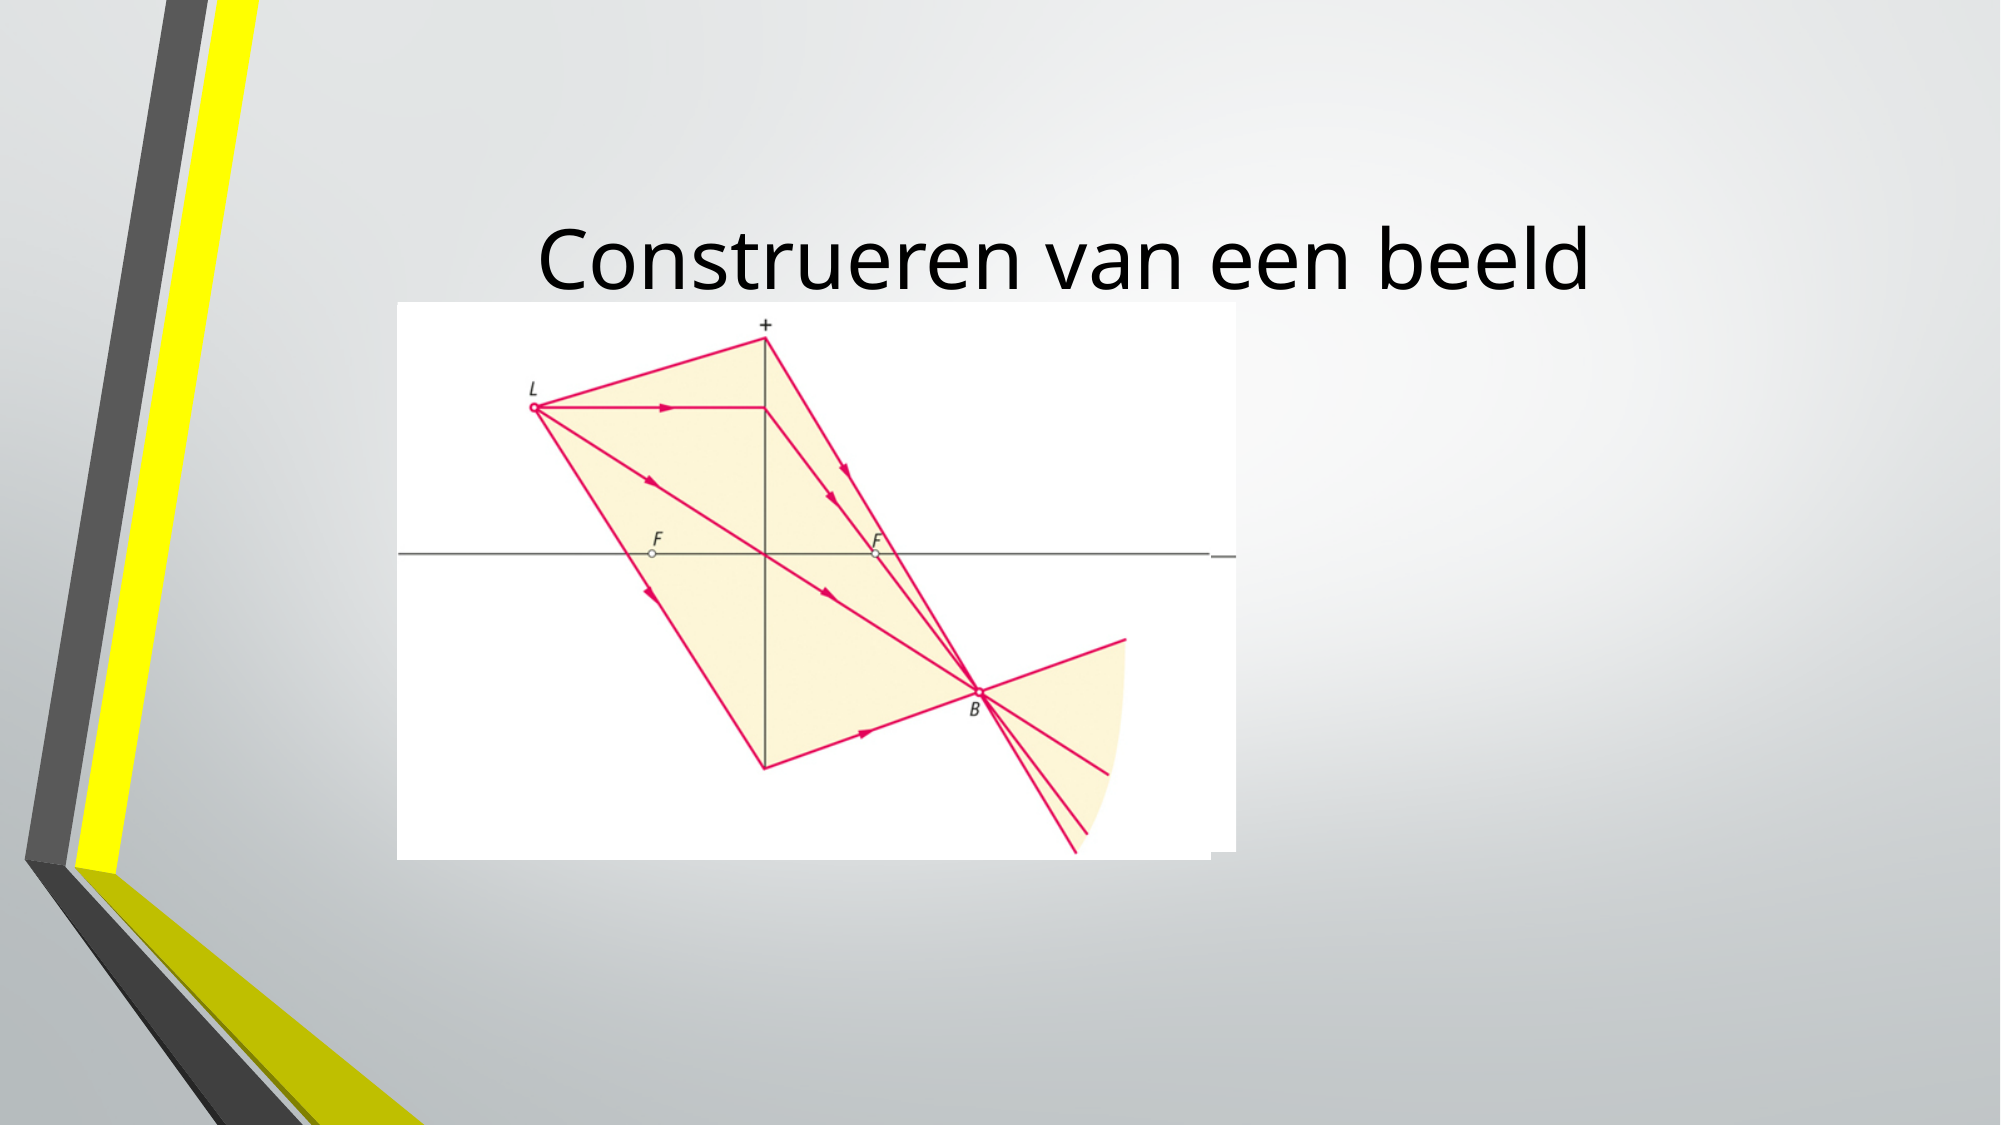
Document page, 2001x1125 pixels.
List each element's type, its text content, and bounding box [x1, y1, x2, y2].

title Construeren van een beeld [243, 112, 1887, 400]
picture [397, 302, 1237, 861]
